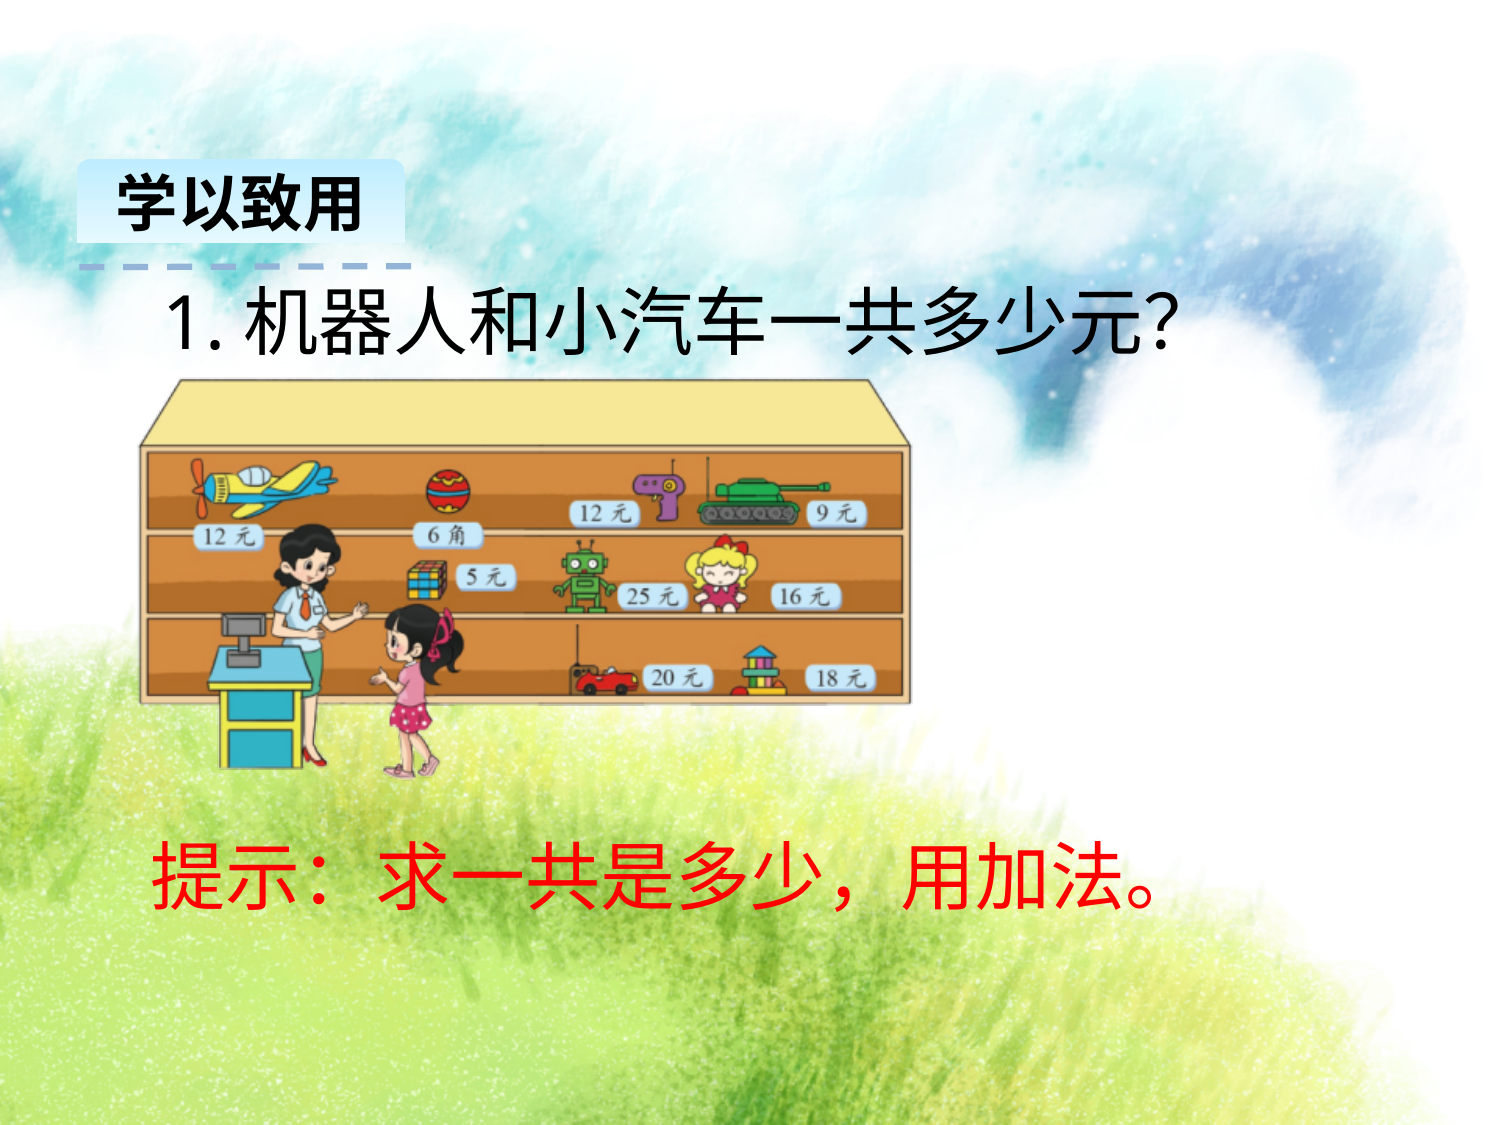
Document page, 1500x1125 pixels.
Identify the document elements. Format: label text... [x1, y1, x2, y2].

text_box 1.机器人和小汽车一共多少元？ [147, 267, 1236, 372]
text_box 学以致用 [76, 158, 405, 244]
text_box 提示：求一共是多少，用加法。 [135, 822, 1269, 928]
picture [0, 0, 1500, 1125]
